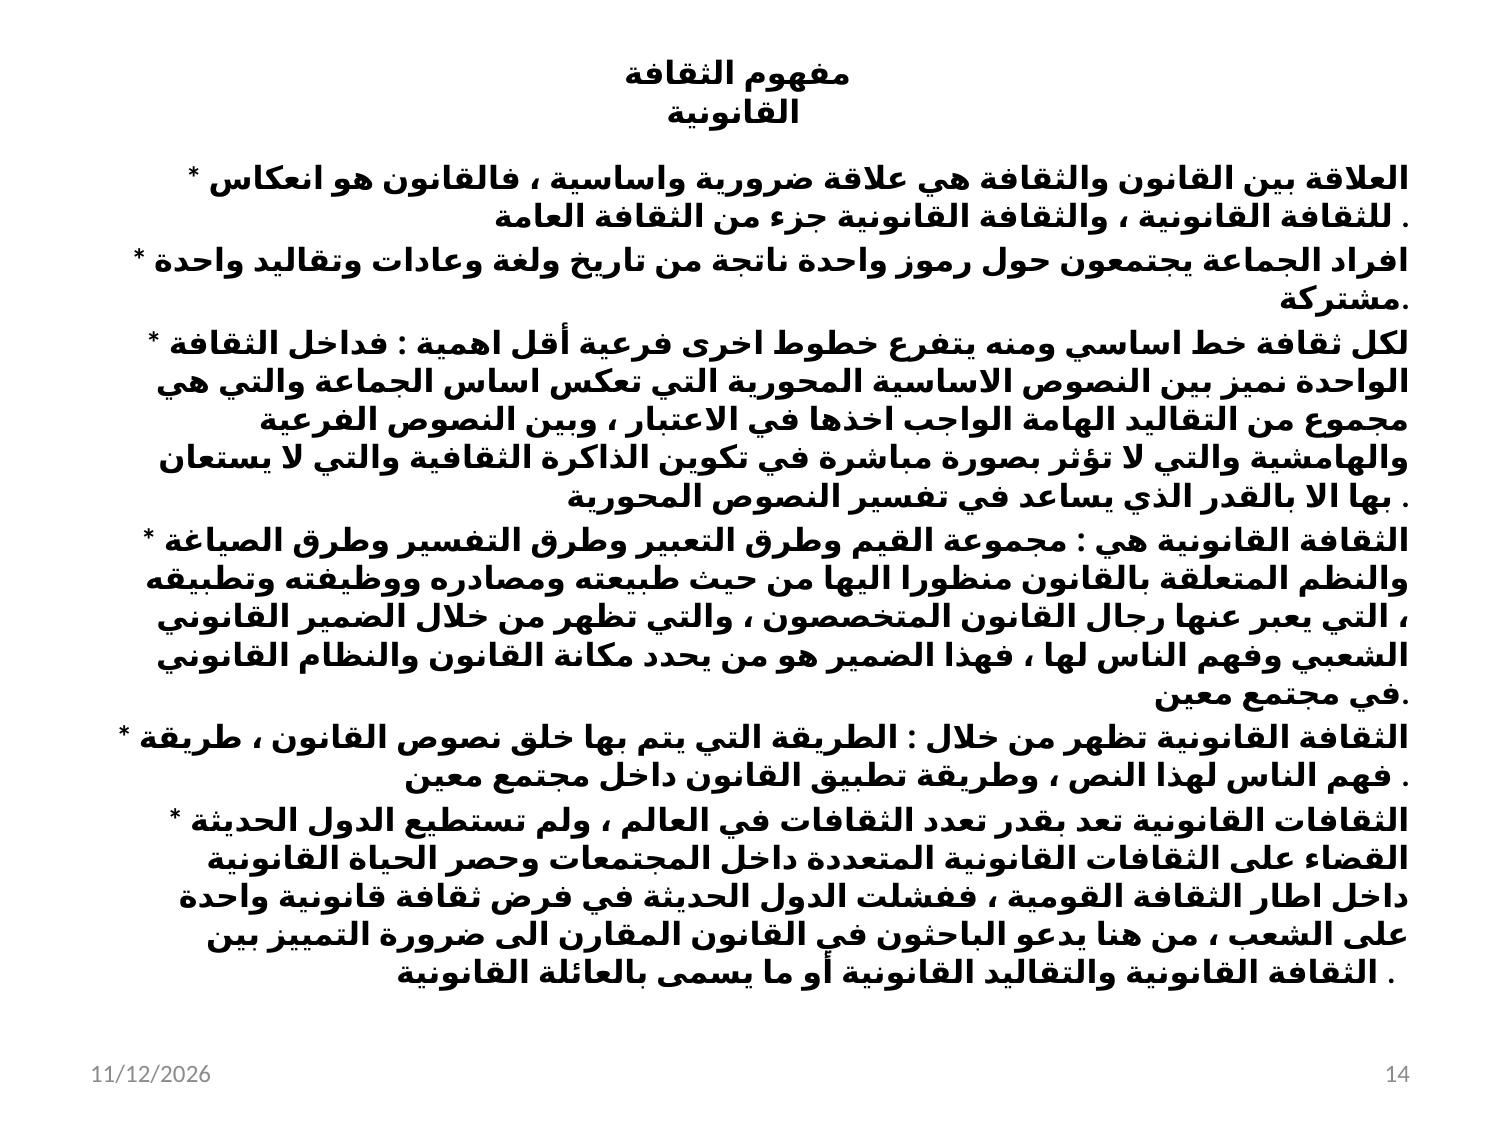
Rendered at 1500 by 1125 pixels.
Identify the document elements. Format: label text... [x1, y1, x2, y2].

list * العلاقة بين القانون والثقافة هي علاقة ضرورية واساسية ، فالقانون هو انعكاس للثقافة القانونية ، والثقافة القانونية جزء من الثقافة العامة . * افراد الجماعة يجتمعون حول رموز واحدة ناتجة من تاريخ ولغة وعادات وتقاليد واحدة مشتركة. * لكل ثقافة خط اساسي ومنه يتفرع خطوط اخرى فرعية أقل اهمية : فداخل الثقافة الواحدة نميز بين النصوص الاساسية المحورية التي تعكس اساس الجماعة والتي هي مجموع من التقاليد الهامة الواجب اخذها في الاعتبار ، وبين النصوص الفرعية والهامشية والتي لا تؤثر بصورة مباشرة في تكوين الذاكرة الثقافية والتي لا يستعان بها الا بالقدر الذي يساعد في تفسير النصوص المحورية . * الثقافة القانونية هي : مجموعة القيم وطرق التعبير وطرق التفسير وطرق الصياغة والنظم المتعلقة بالقانون منظورا اليها من حيث طبيعته ومصادره ووظيفته وتطبيقه ، التي يعبر عنها رجال القانون المتخصصون ، والتي تظهر من خلال الضمير القانوني الشعبي وفهم الناس لها ، فهذا الضمير هو من يحدد مكانة القانون والنظام القانوني في مجتمع معين. * الثقافة القانونية تظهر من خلال : الطريقة التي يتم بها خلق نصوص القانون ، طريقة فهم الناس لهذا النص ، وطريقة تطبيق القانون داخل مجتمع معين . * الثقافات القانونية تعد بقدر تعدد الثقافات في العالم ، ولم تستطيع الدول الحديثة القضاء على الثقافات القانونية المتعددة داخل المجتمعات وحصر الحياة القانونية داخل اطار الثقافة القومية ، ففشلت الدول الحديثة في فرض ثقافة قانونية واحدة على الشعب ، من هنا يدعو الباحثون في القانون المقارن الى ضرورة التمييز بين الثقافة القانونية والتقاليد القانونية أو ما يسمى بالعائلة القانونية . [75, 149, 1425, 1005]
title مفهوم الثقافة القانونية [537, 45, 938, 138]
slide_number 14 [1074, 1042, 1425, 1103]
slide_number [75, 1042, 425, 1103]
